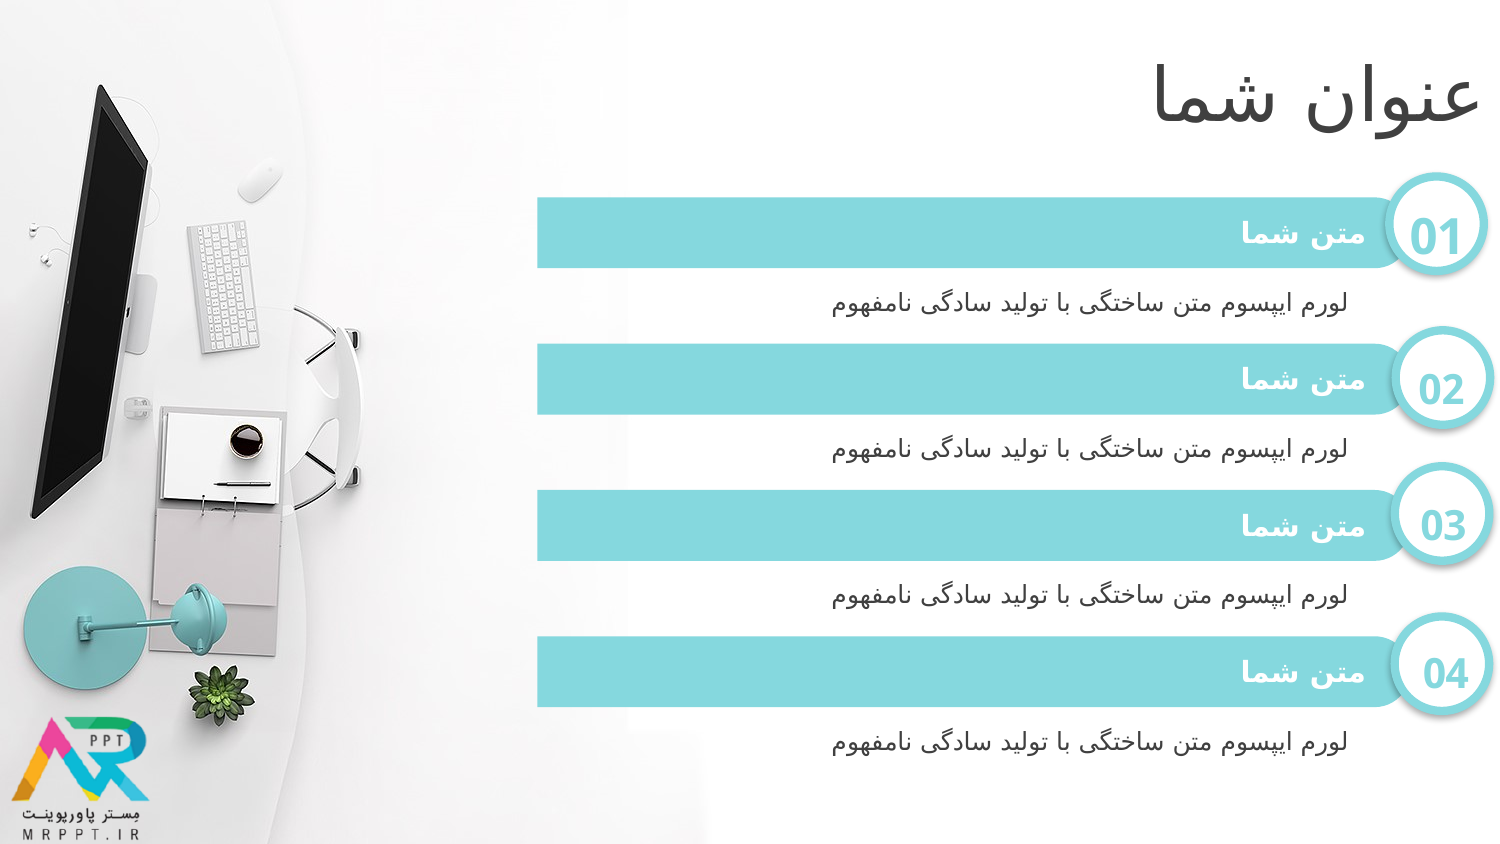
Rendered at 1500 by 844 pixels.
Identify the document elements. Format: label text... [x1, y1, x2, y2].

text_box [537, 465, 1491, 562]
text_box لورم ایپسوم متن ساختگی با تولید سادگی نامفهوم [578, 720, 1365, 763]
picture [0, 0, 1500, 844]
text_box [537, 330, 1491, 425]
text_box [537, 176, 1485, 272]
text_box لورم ایپسوم متن ساختگی با تولید سادگی نامفهوم [578, 280, 1365, 324]
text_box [537, 616, 1493, 712]
text_box لورم ایپسوم متن ساختگی با تولید سادگی نامفهوم [578, 571, 1365, 614]
text_box لورم ایپسوم متن ساختگی با تولید سادگی نامفهوم [578, 433, 1365, 464]
text_box عنوان شما [395, 43, 1500, 139]
